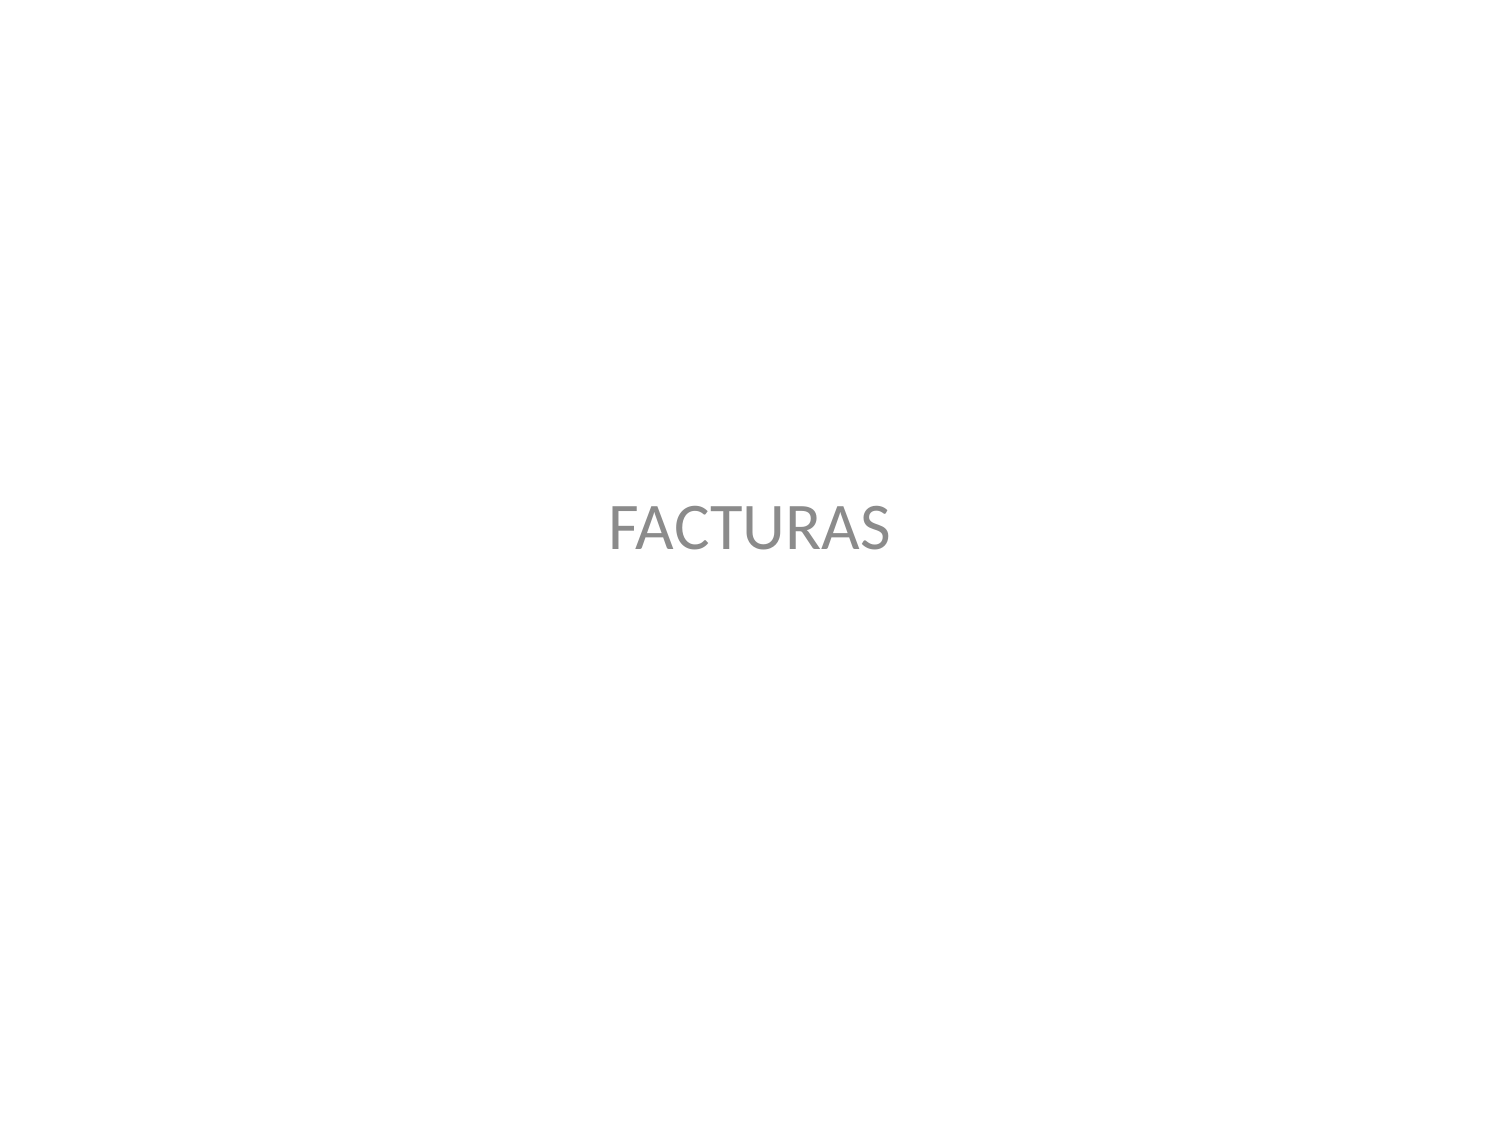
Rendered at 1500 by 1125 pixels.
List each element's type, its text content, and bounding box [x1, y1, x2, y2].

subtitle FACTURAS [225, 101, 1275, 925]
